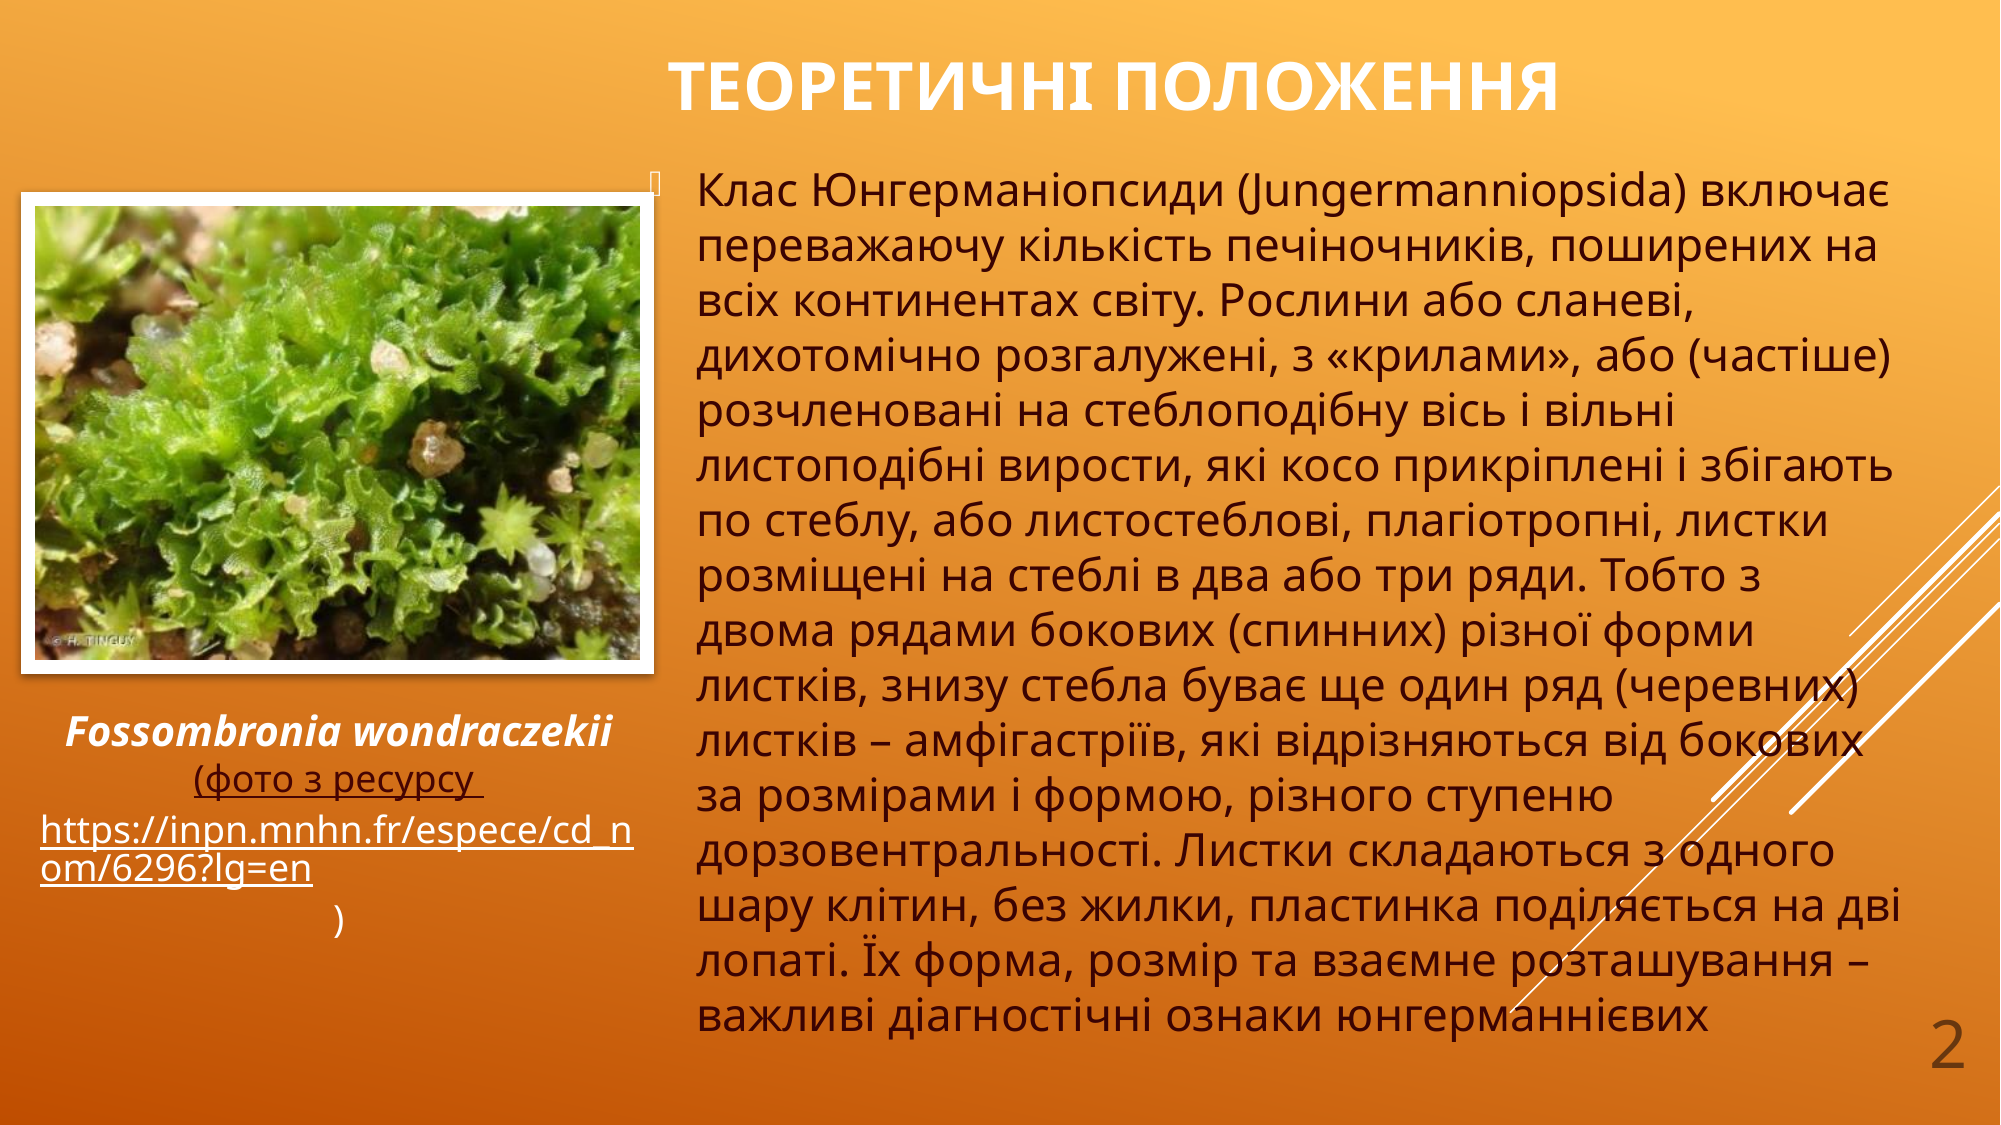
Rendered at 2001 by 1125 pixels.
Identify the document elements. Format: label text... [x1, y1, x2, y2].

title Теоретичні положення [652, 0, 1624, 126]
slide_number 2 [1795, 990, 1983, 1101]
list Клас Юнгерманіопсиди (Jungermanniopsida) включає переважаючу кількість печіночників, поширених на всіх континентах світу. Рослини або сланеві, дихотомічно розгалужені, з «крилами», або (частіше) розчленовані на стеблоподібну вісь і вільні листоподібні вирости, які косо прикріплені і збігають по стеблу, або листостеблові, плагіотропні, листки розміщені на стеблі в два або три ряди. Тобто з двома рядами бокових (спинних) різної форми листків, знизу стебла буває ще один ряд (черевних) листків – амфігастріїв, які відрізняються від бокових за розмірами і формою, різного ступеню дорзовентральності. Листки складаються з одного шару клітин, без жилки, пластинка поділяється на дві лопаті. Їх форма, розмір та взаємне розташування – важливі діагностічні ознаки юнгерманнієвих [634, 126, 1921, 1075]
picture [35, 205, 641, 661]
text_box Fossombronia wondraczekii (фото з ресурсу https://inpn.mnhn.fr/espece/cd_nom/6296?lg=en) [25, 697, 653, 910]
